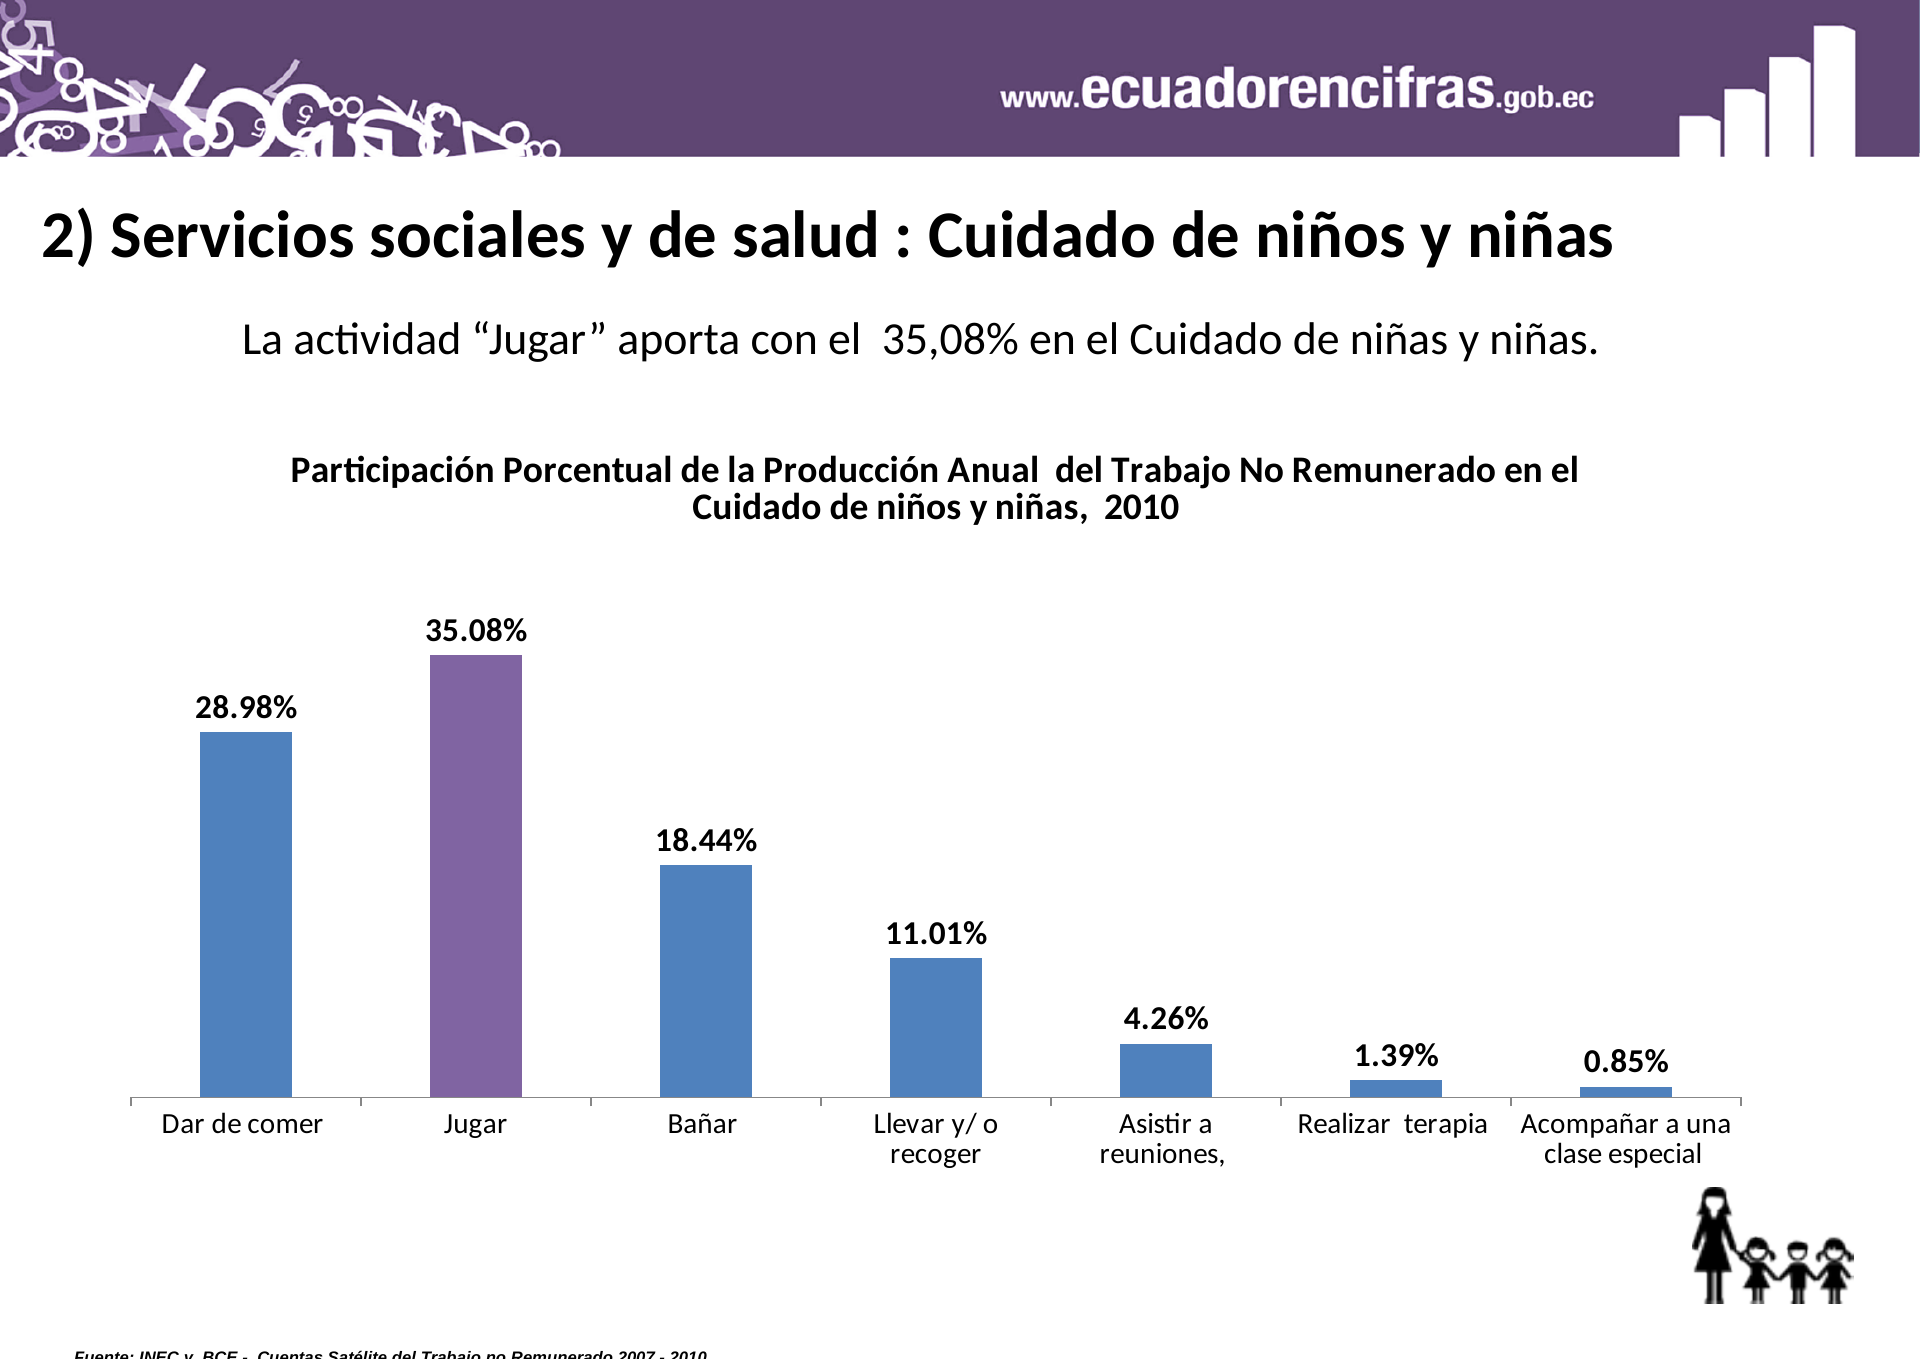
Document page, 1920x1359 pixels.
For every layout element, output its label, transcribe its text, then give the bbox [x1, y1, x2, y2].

picture [0, 0, 1920, 1359]
table_header Fuente: INEC y BCE -. Cuentas Satélite del Trabajo no Remunerado 2007 - 2010 [74, 1336, 1350, 1359]
text_box 2) Servicios sociales y de salud : Cuidado de niños y niñas [26, 183, 1645, 278]
text_box La actividad “Jugar” aporta con el 35,08% en el Cuidado de niñas y niñas. [227, 301, 1645, 371]
chart [97, 419, 1775, 1188]
